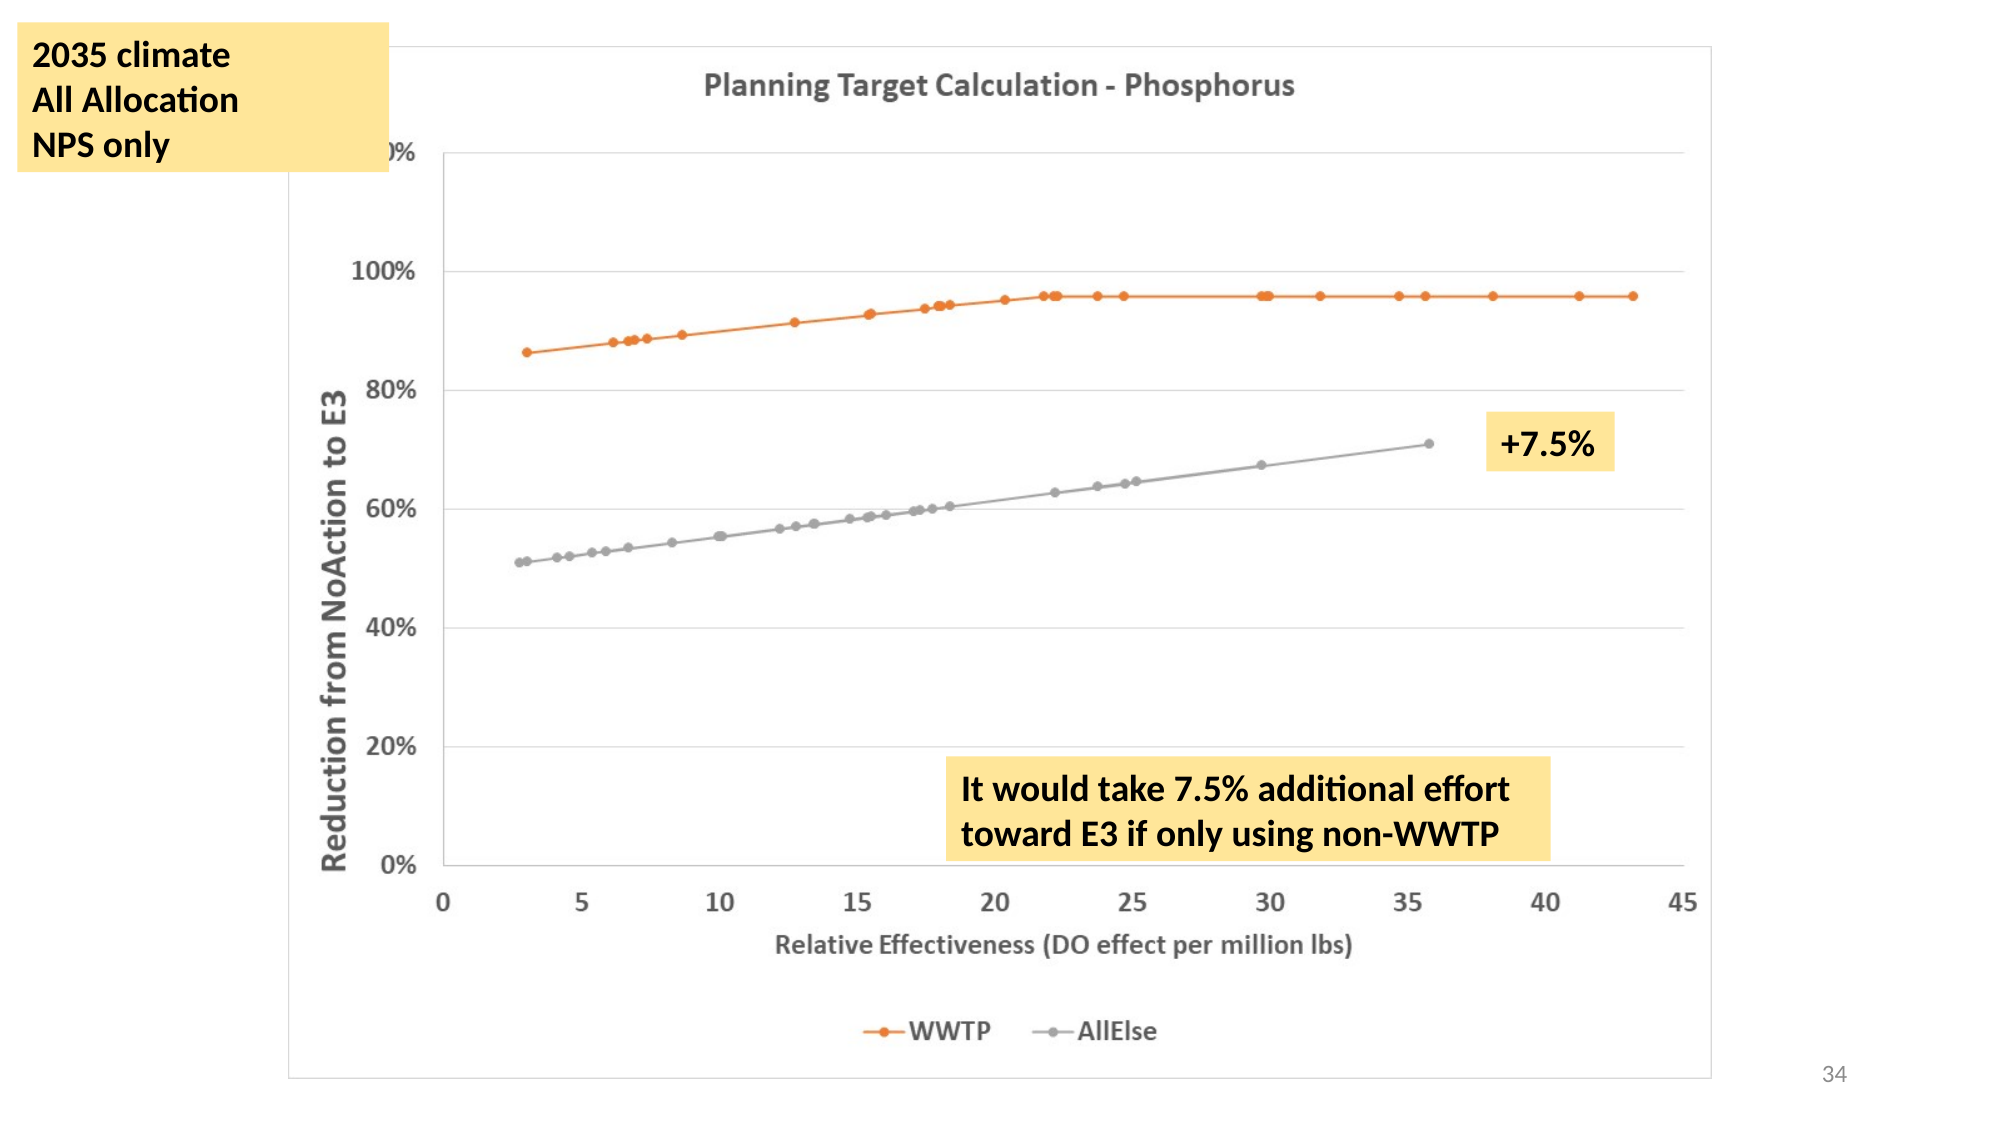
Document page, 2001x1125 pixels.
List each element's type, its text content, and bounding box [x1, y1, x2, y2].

slide_number 34 [1412, 1042, 1863, 1103]
text_box 2035 climate All Allocation NPS only [17, 22, 390, 173]
picture [288, 46, 1712, 1079]
